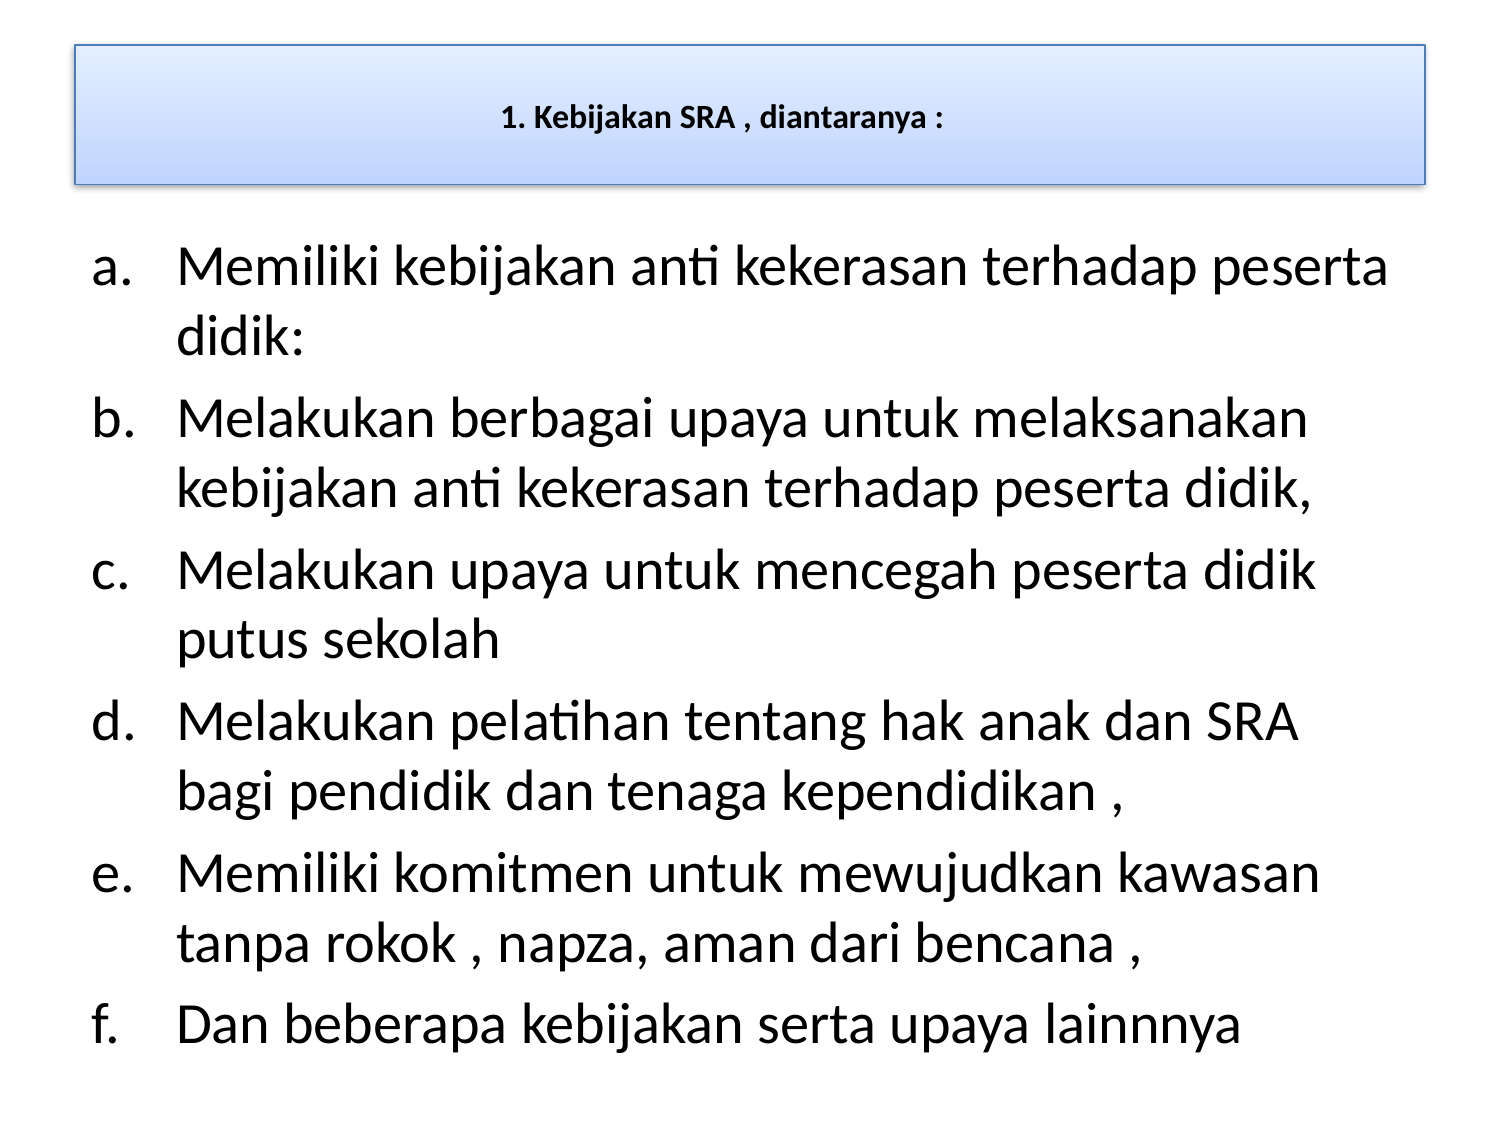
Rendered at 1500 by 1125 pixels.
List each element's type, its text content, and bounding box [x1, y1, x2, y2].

list Memiliki kebijakan anti kekerasan terhadap peserta didik: Melakukan berbagai upaya untuk melaksanakan kebijakan anti kekerasan terhadap peserta didik, Melakukan upaya untuk mencegah peserta didik putus sekolah Melakukan pelatihan tentang hak anak dan SRA bagi pendidik dan tenaga kependidikan , Memiliki komitmen untuk mewujudkan kawasan tanpa rokok , napza, aman dari bencana , Dan beberapa kebijakan serta upaya lainnnya [76, 219, 1427, 963]
title 1. Kebijakan SRA , diantaranya : [74, 44, 1426, 185]
